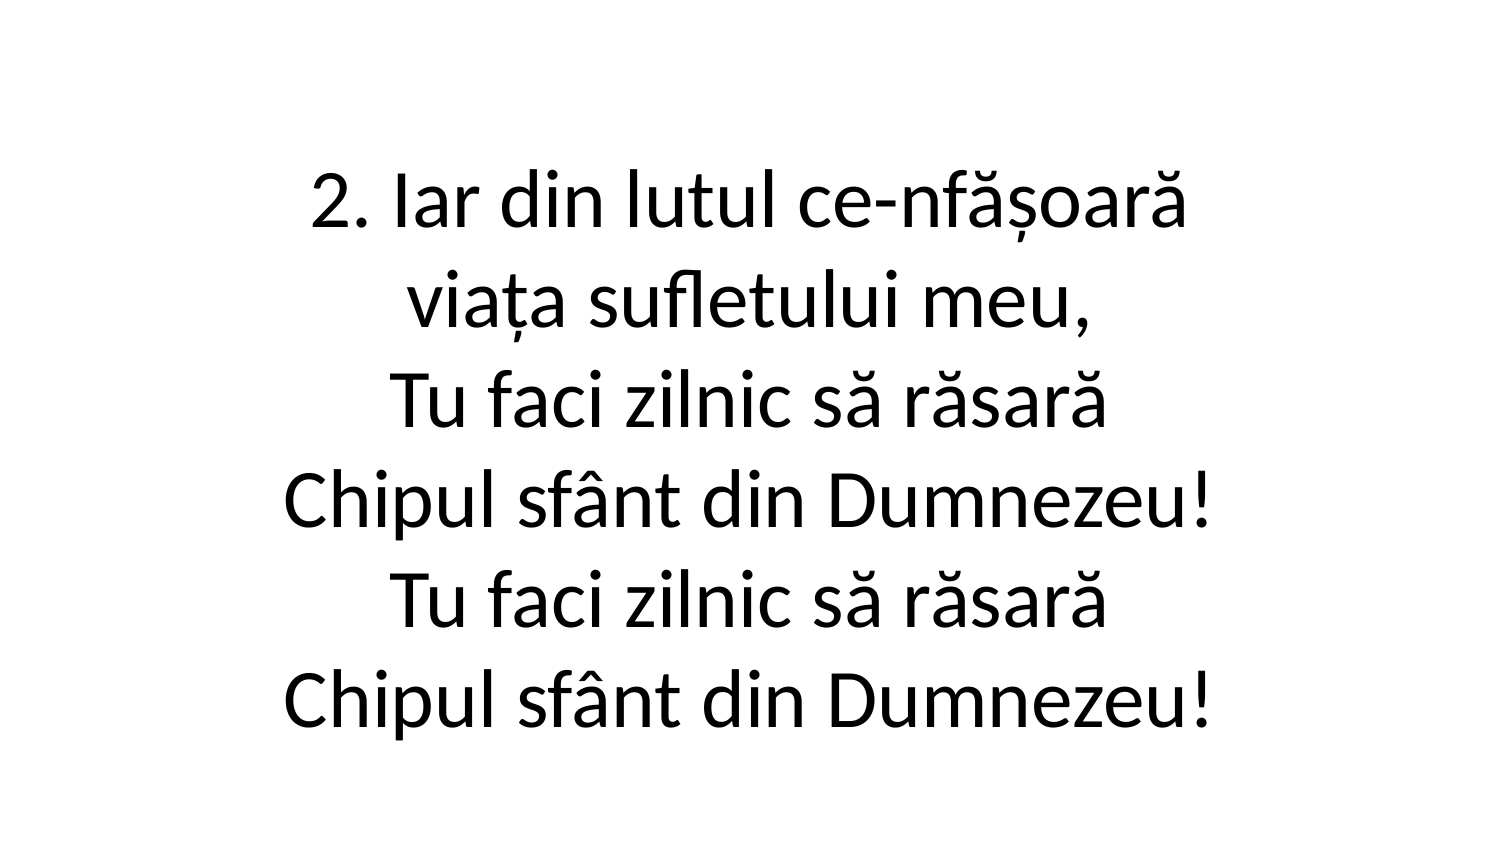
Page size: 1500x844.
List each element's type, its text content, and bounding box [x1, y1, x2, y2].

text_box 2. Iar din lutul ce-nfășoară viața sufletului meu, Tu faci zilnic să răsară Chipul sfânt din Dumnezeu! Tu faci zilnic să răsară Chipul sfânt din Dumnezeu! [269, 92, 1231, 752]
